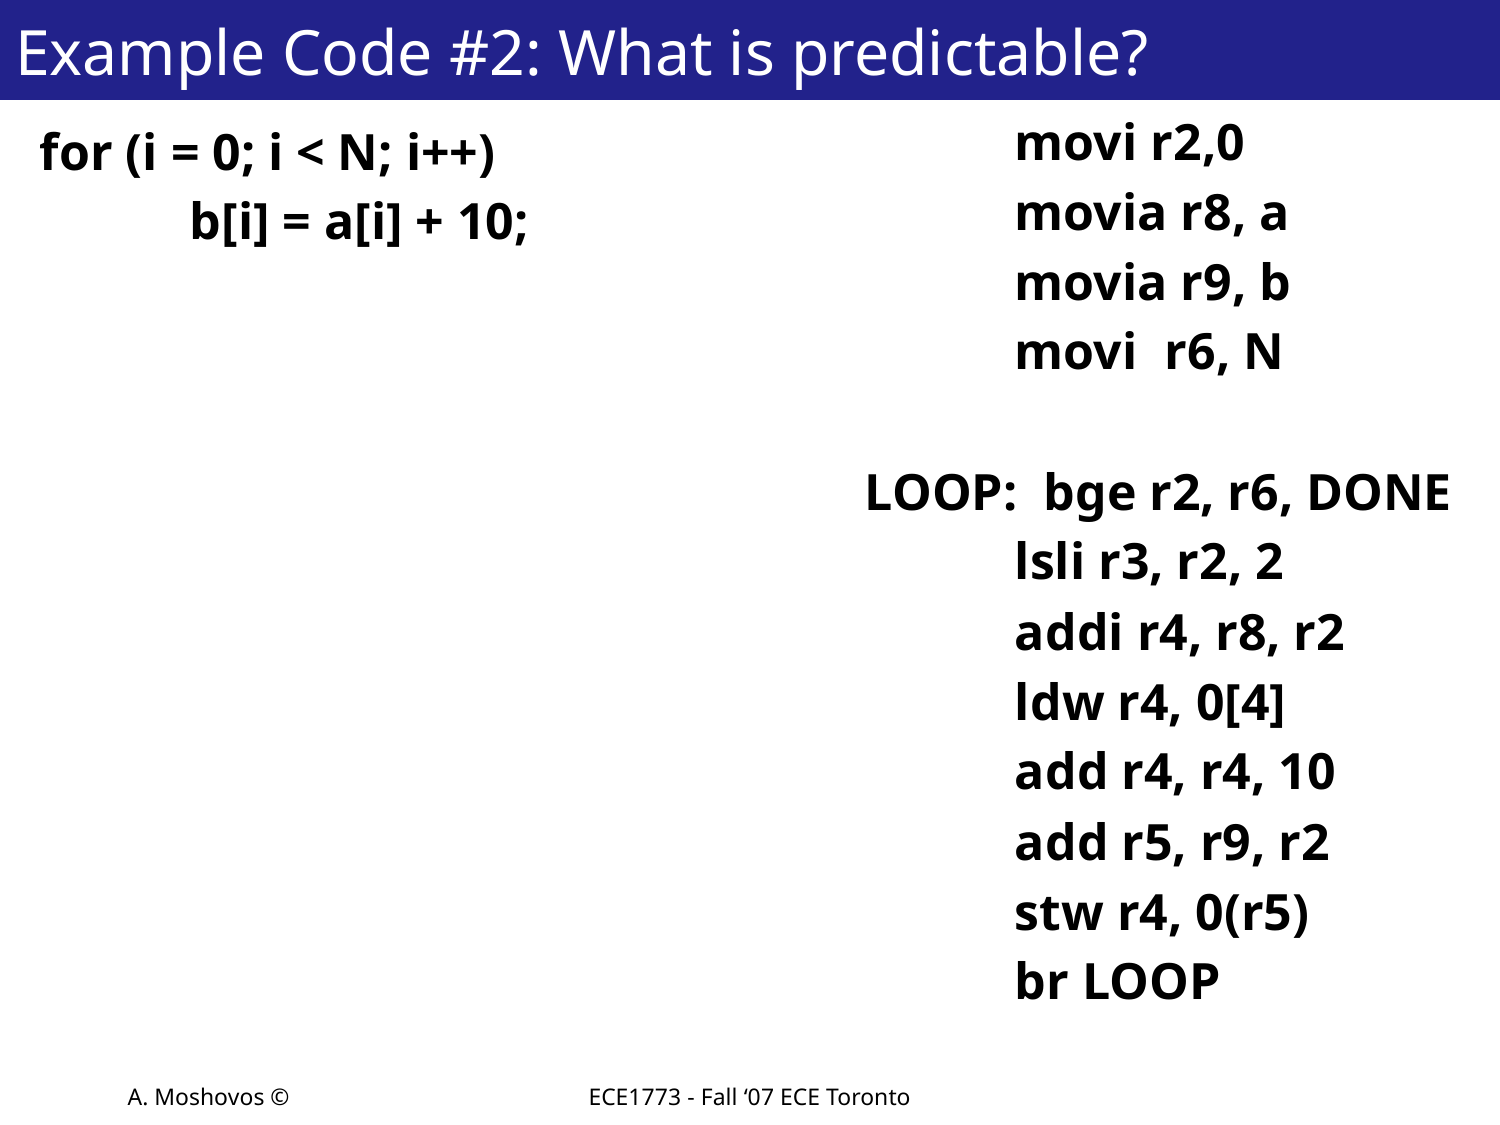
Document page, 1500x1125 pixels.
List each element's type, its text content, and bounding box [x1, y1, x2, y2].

list for (i = 0; i < N; i++) b[i] = a[i] + 10; [24, 112, 813, 1076]
slide_number A. Moshovos © [112, 1074, 426, 1125]
title Example Code #2: What is predictable? [0, 0, 1500, 101]
text_box movi r2,0 movia r8, a movia r9, b movi r6, N LOOP: bge r2, r6, DONE lsli r3, r2, 2 addi r4, r8, r2 ldw r4, 0[4] add r4, r4, 10 add r5, r9, r2 stw r4, 0(r5) br LOOP [849, 102, 1500, 1066]
footer ECE1773 - Fall ‘07 ECE Toronto [487, 1074, 1013, 1125]
